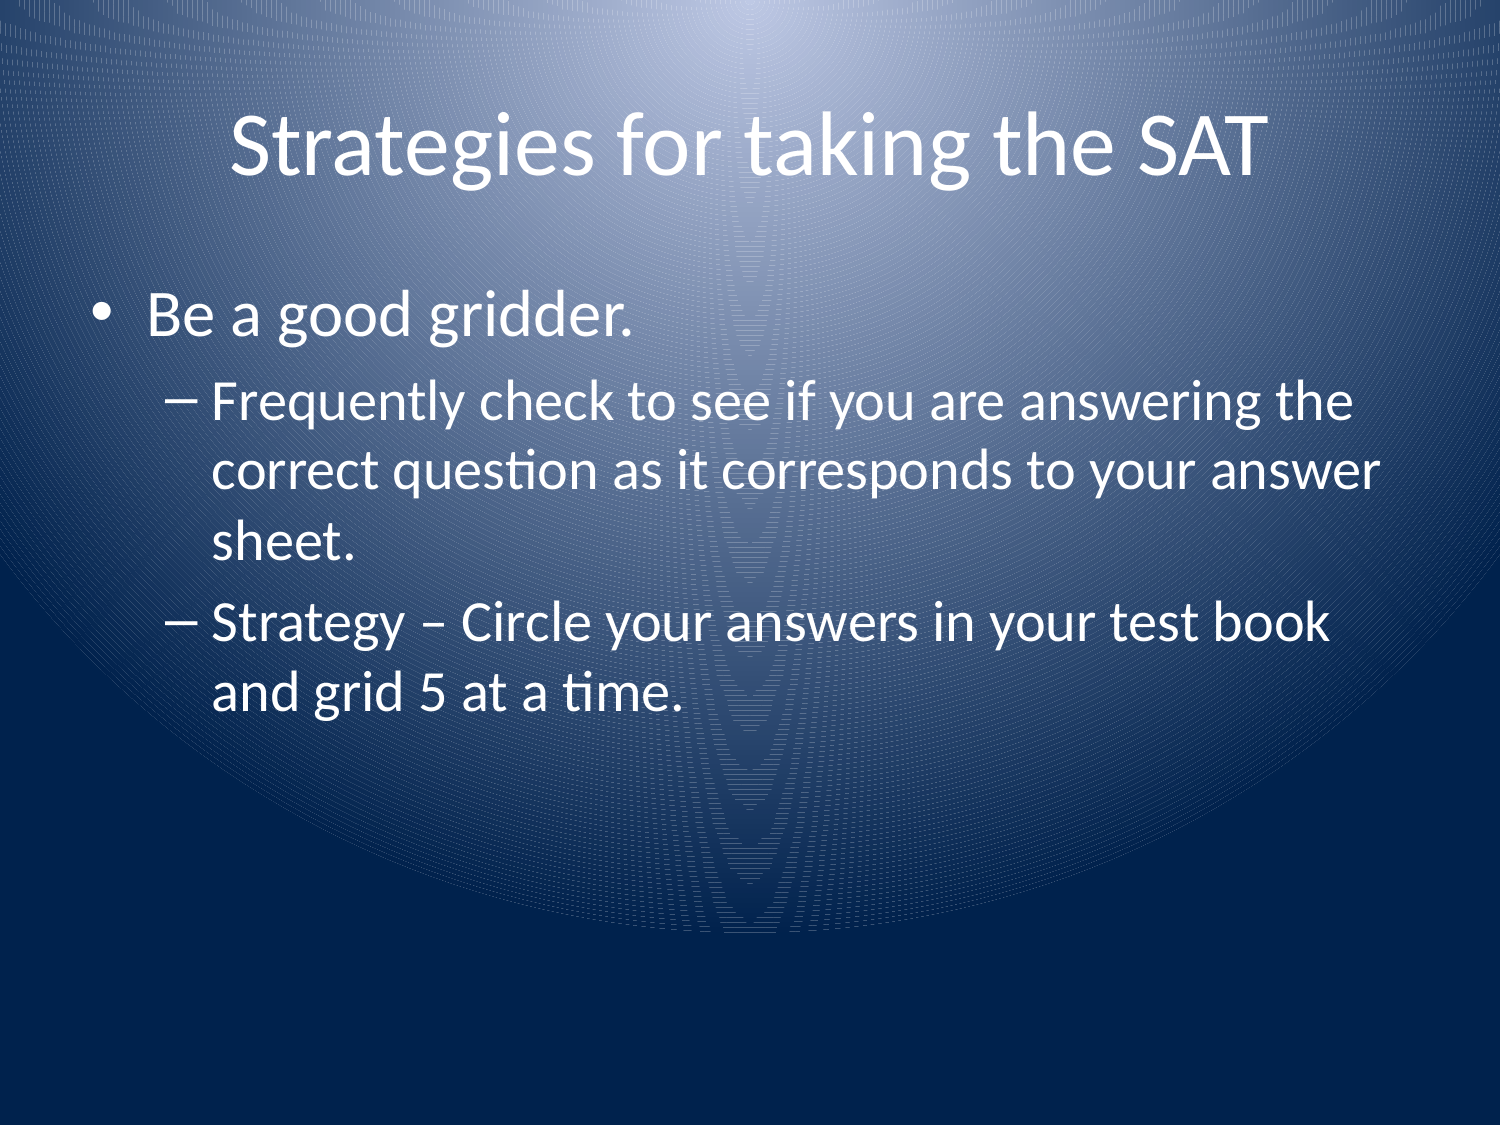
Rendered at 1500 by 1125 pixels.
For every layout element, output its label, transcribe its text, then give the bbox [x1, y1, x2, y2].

title Strategies for taking the SAT [75, 45, 1425, 233]
list Be a good gridder. Frequently check to see if you are answering the correct question as it corresponds to your answer sheet. Strategy – Circle your answers in your test book and grid 5 at a time. [75, 262, 1425, 1005]
